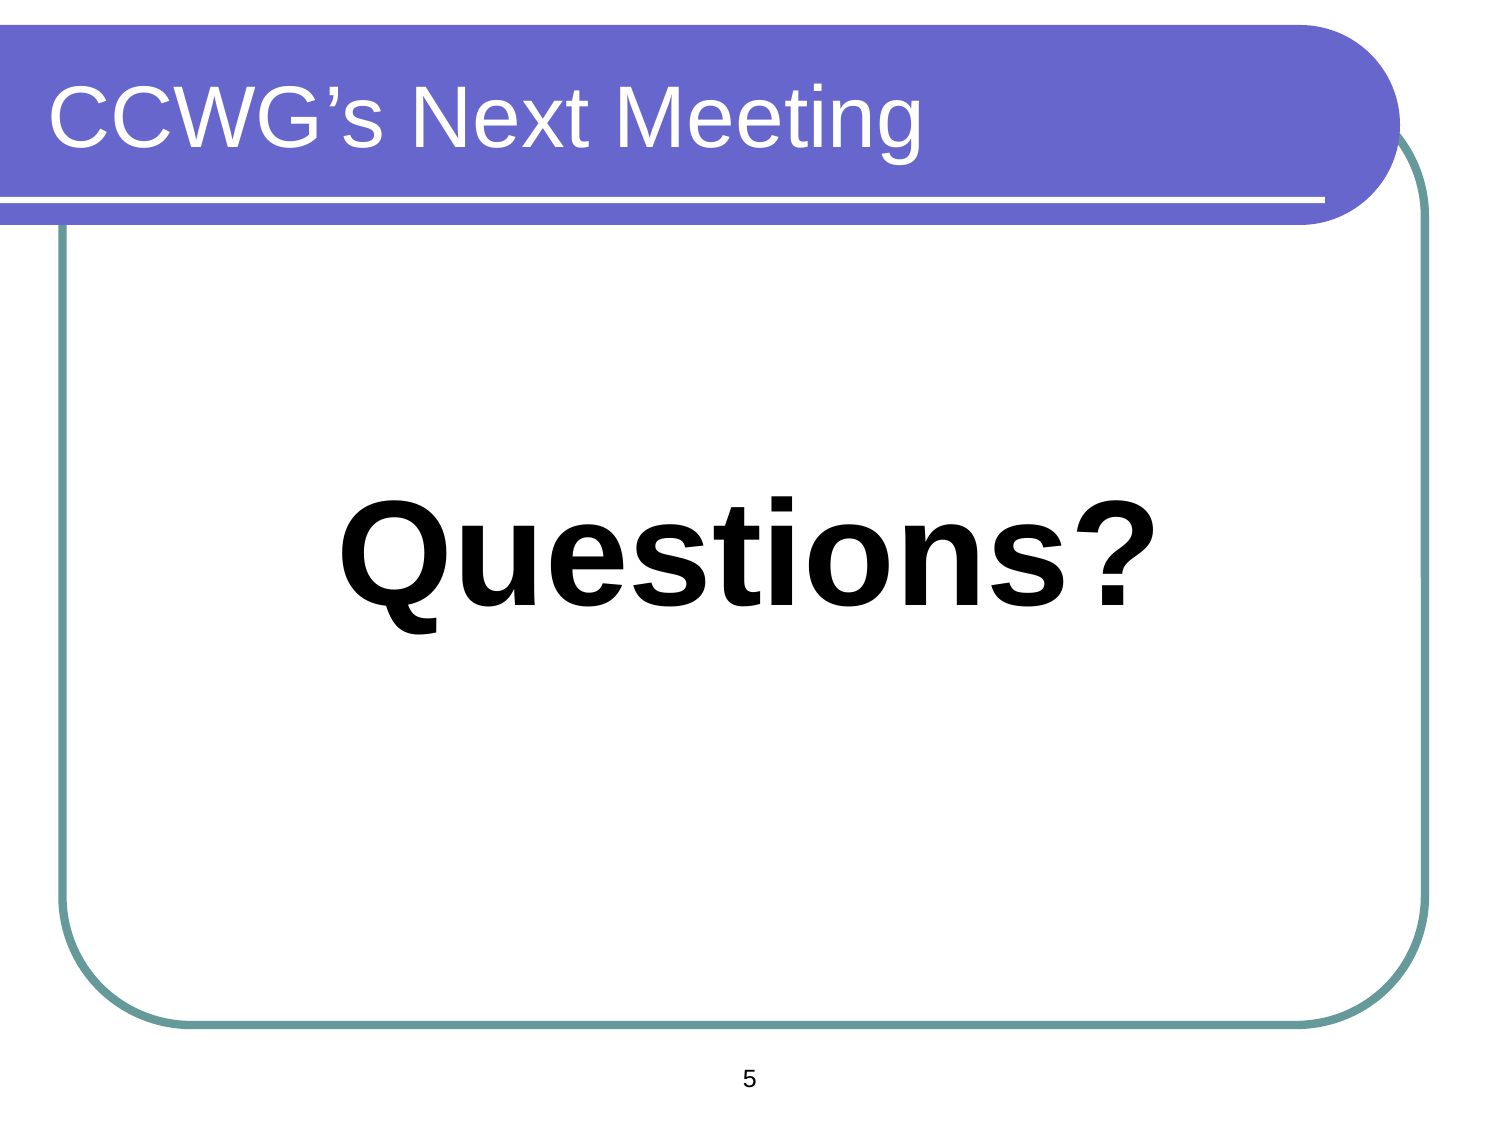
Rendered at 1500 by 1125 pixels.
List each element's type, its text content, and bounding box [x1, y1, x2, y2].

footer 5 [512, 1024, 988, 1101]
list Questions? [99, 237, 1401, 1101]
title CCWG’s Next Meeting [31, 37, 1348, 188]
